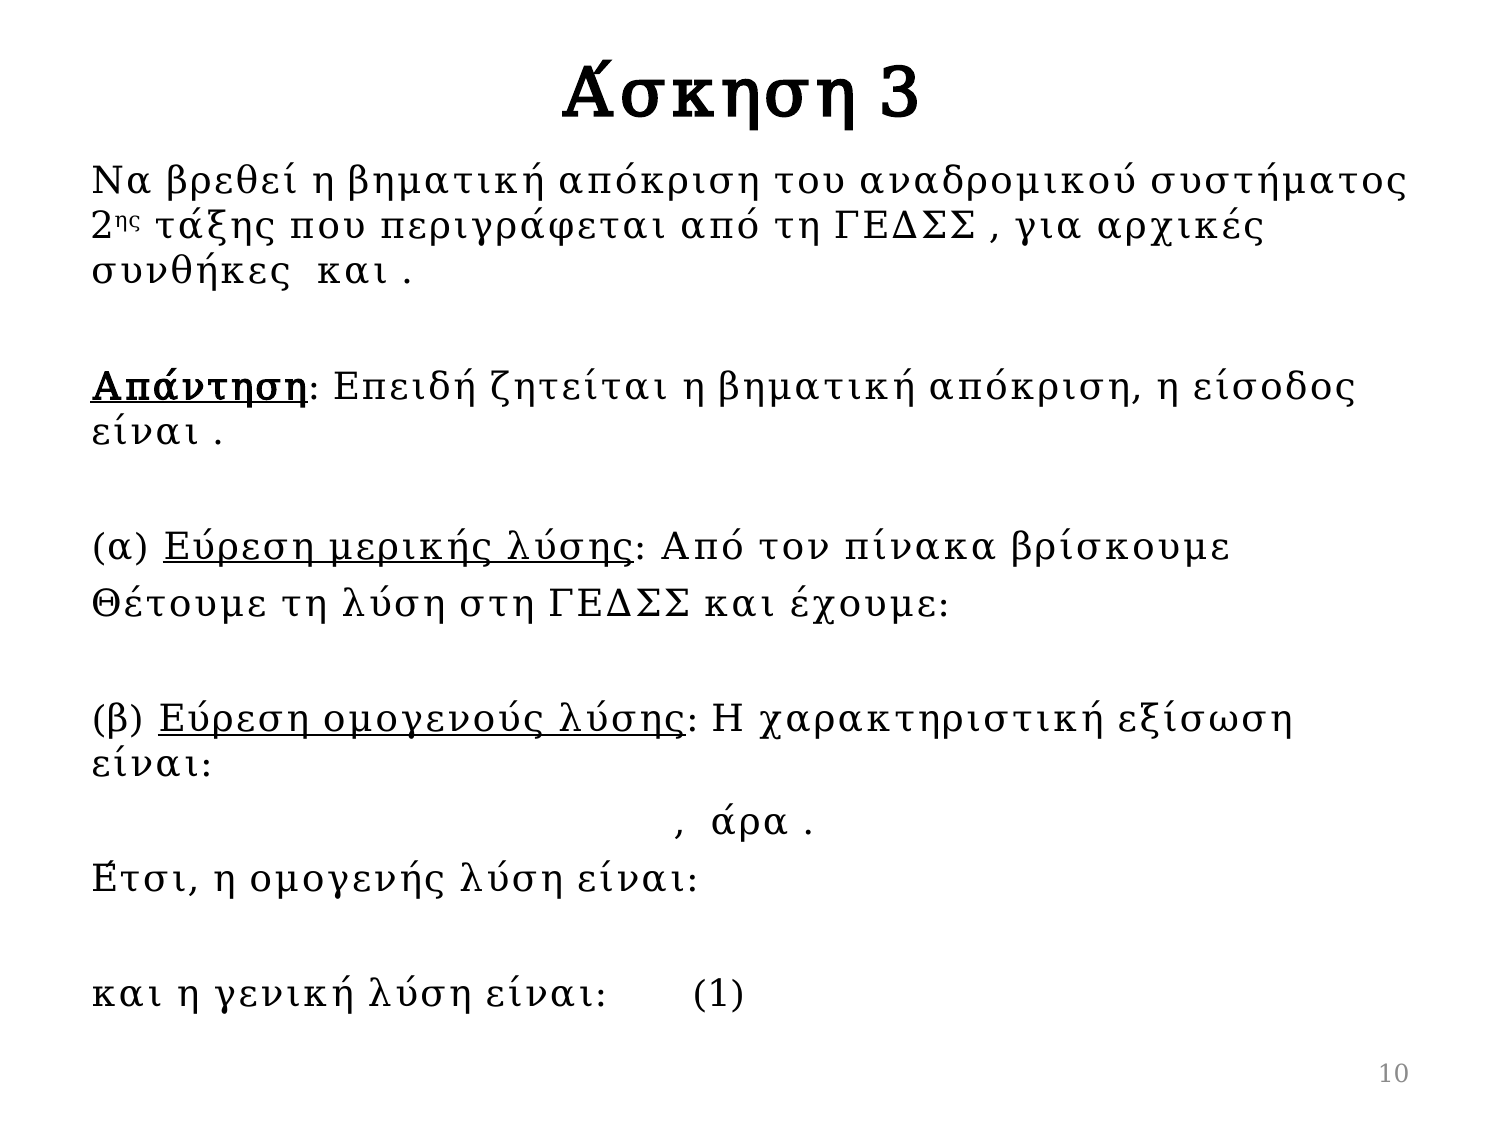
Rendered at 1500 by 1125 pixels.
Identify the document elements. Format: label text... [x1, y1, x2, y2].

slide_number 10 [1222, 1042, 1425, 1103]
title Άσκηση 3 [75, 19, 1425, 159]
